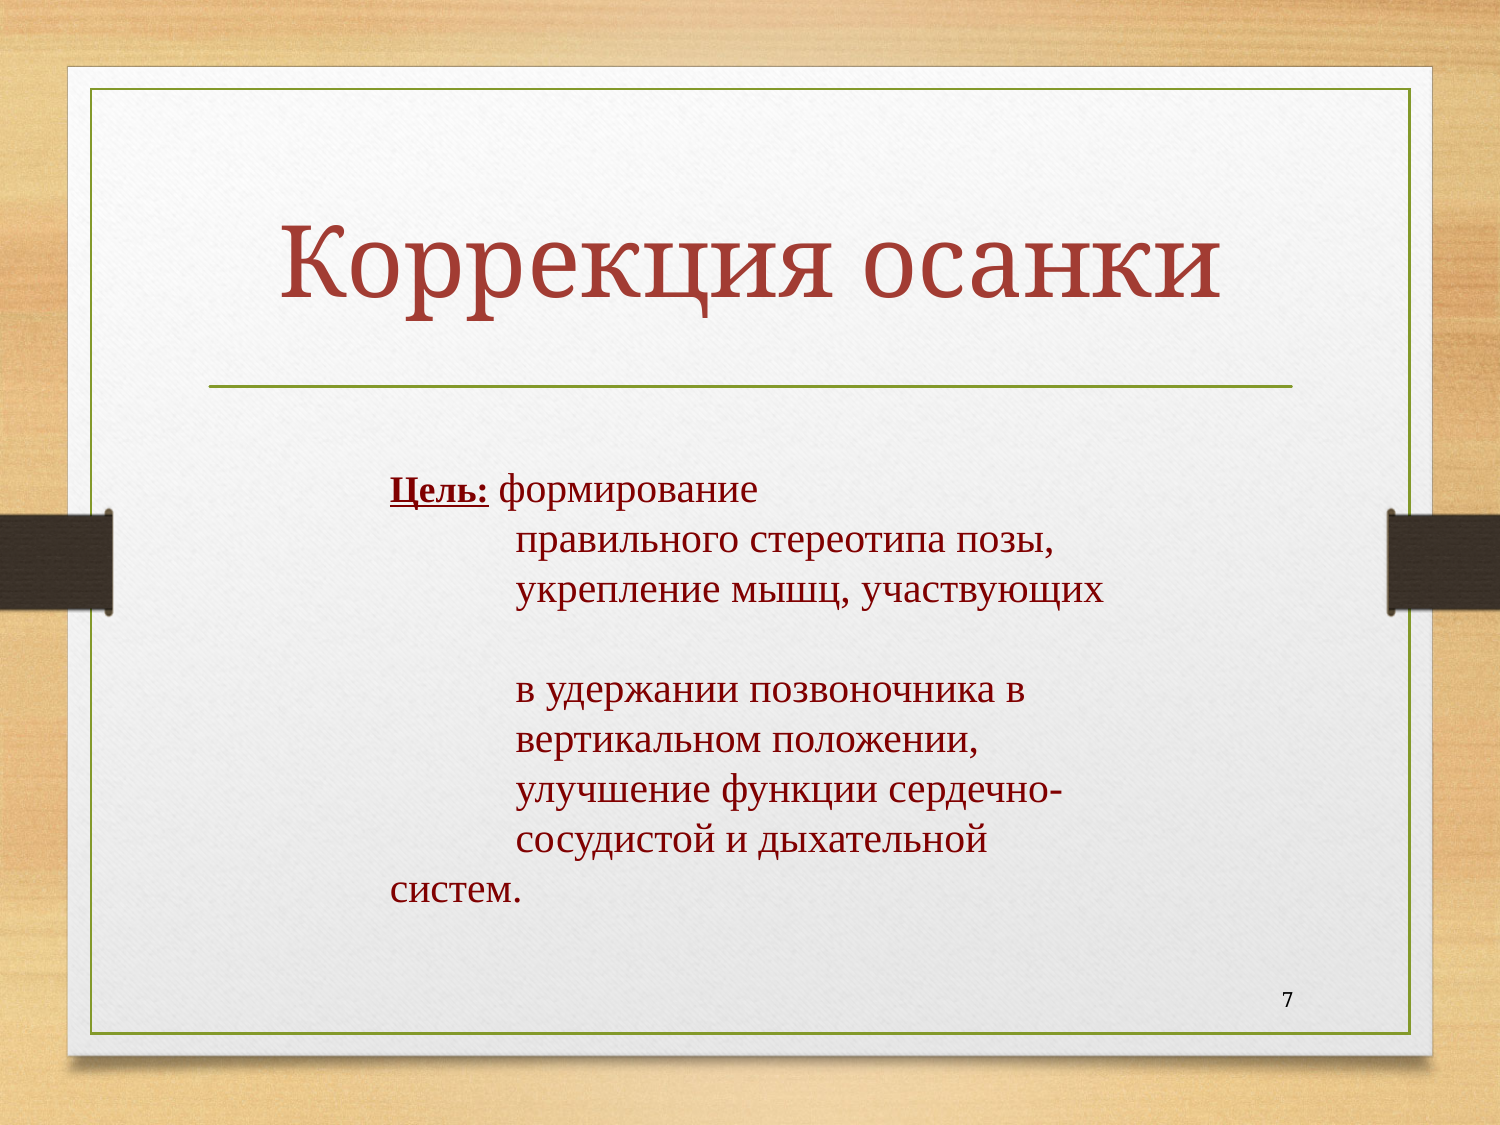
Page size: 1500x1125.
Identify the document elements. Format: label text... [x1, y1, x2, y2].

title Коррекция осанки [193, 150, 1309, 365]
slide_number 7 [1243, 977, 1309, 1024]
picture [0, 0, 1500, 1125]
text_box Цель: формирование правильного стереотипа позы, укрепление мышц, участвующих в удержании позвоночника в вертикальном положении, улучшение функции сердечно- сосудистой и дыхательной систем. [374, 453, 1125, 919]
